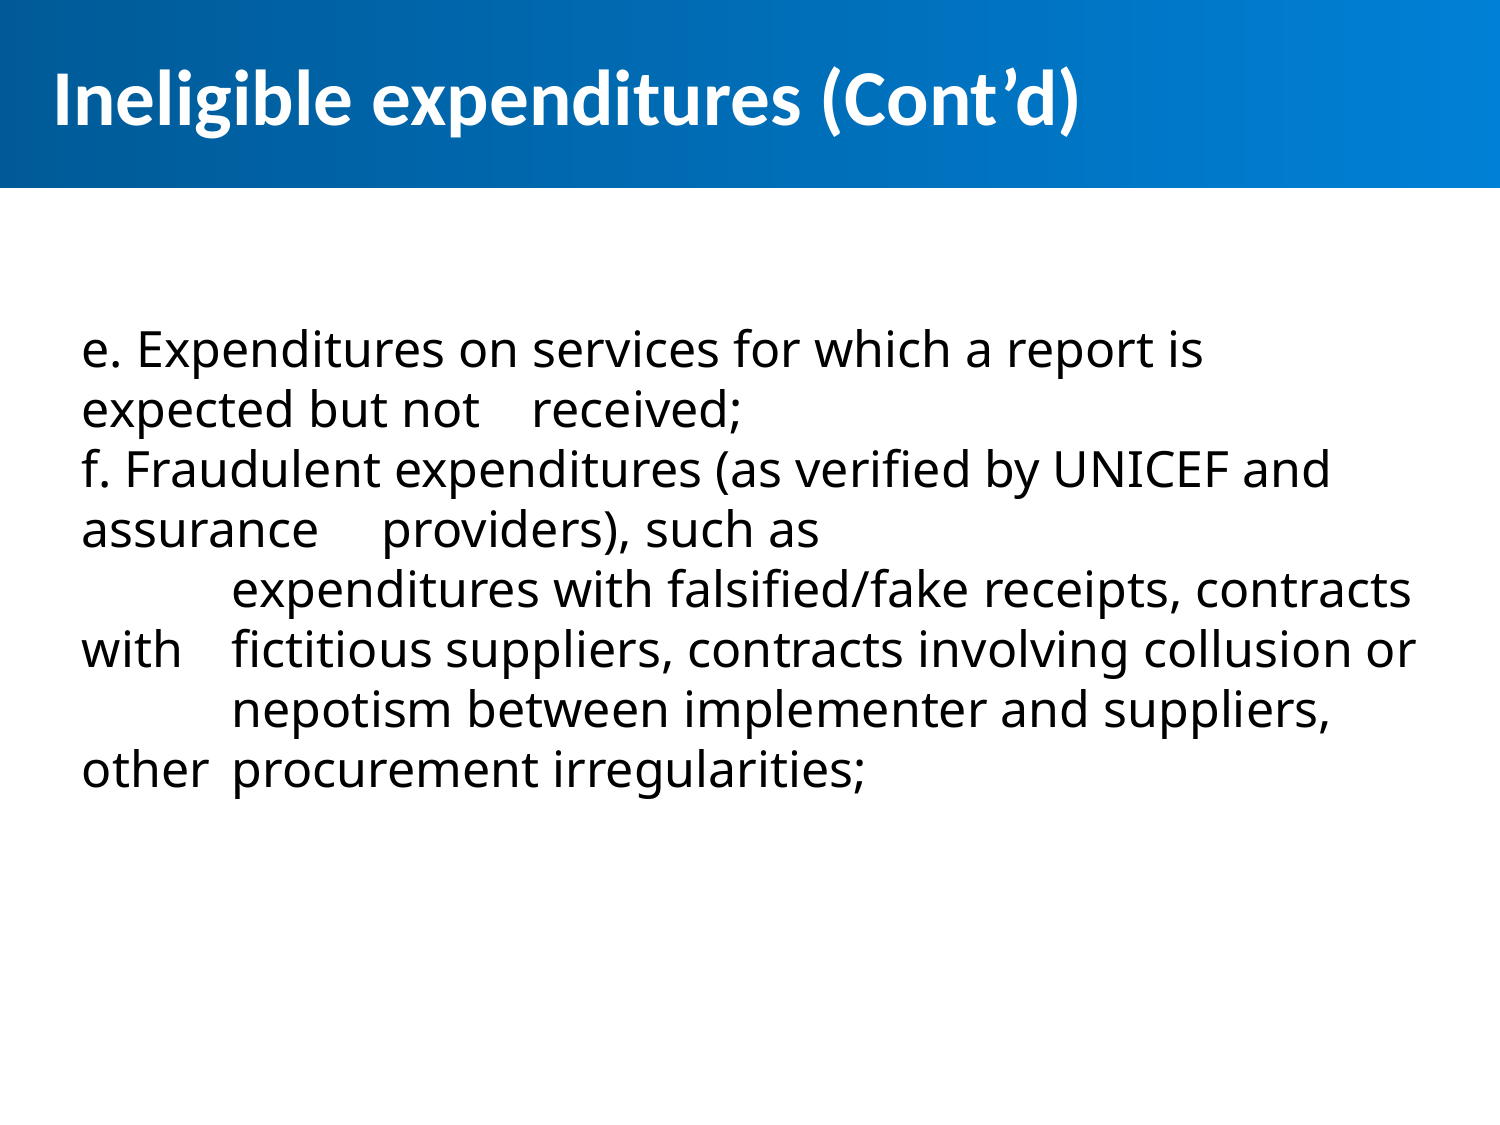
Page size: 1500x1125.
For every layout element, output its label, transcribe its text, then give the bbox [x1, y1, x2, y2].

text_box e. Expenditures on services for which a report is expected but not received; f. Fraudulent expenditures (as verified by UNICEF and assurance providers), such as expenditures with falsified/fake receipts, contracts with fictitious suppliers, contracts involving collusion or nepotism between implementer and suppliers, other procurement irregularities; [67, 309, 1433, 805]
title Ineligible expenditures (Cont’d) [0, 0, 1500, 191]
